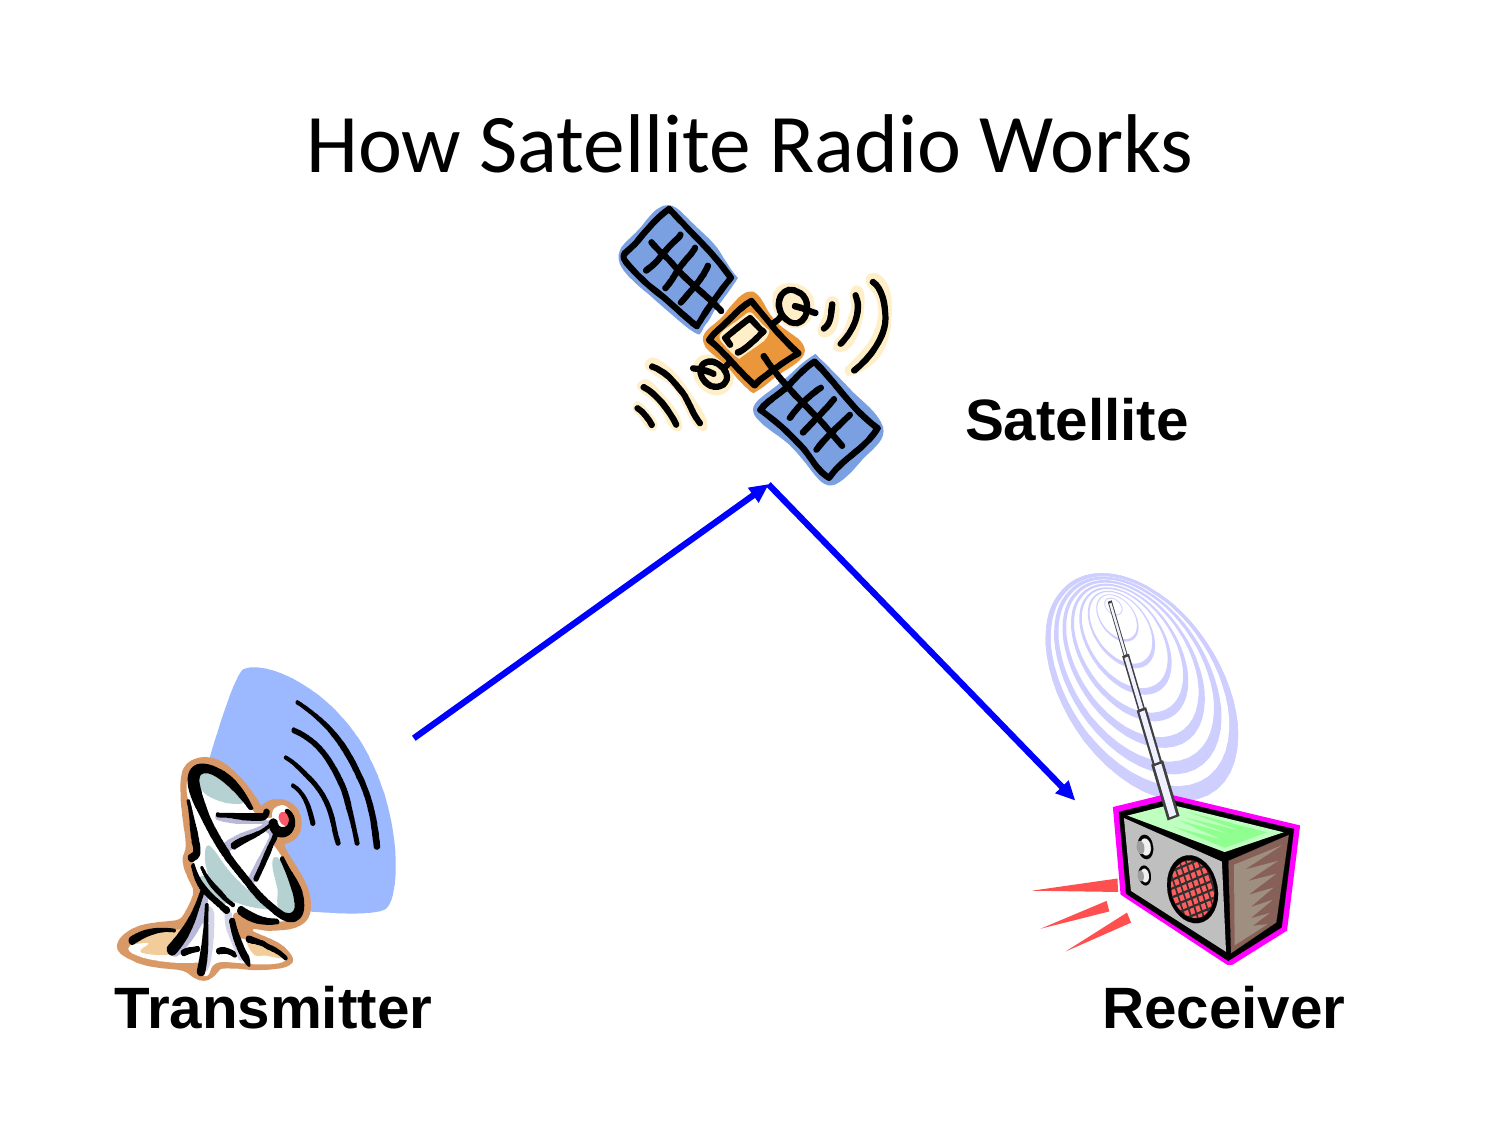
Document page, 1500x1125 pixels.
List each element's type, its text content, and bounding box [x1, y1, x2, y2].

text_box Satellite [949, 375, 1263, 460]
picture [112, 662, 401, 987]
picture [1024, 562, 1301, 966]
picture [606, 204, 911, 485]
text_box Transmitter [99, 962, 500, 1048]
text_box Receiver [1087, 962, 1363, 1048]
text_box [413, 484, 763, 739]
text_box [768, 484, 1076, 801]
title How Satellite Radio Works [75, 45, 1425, 233]
